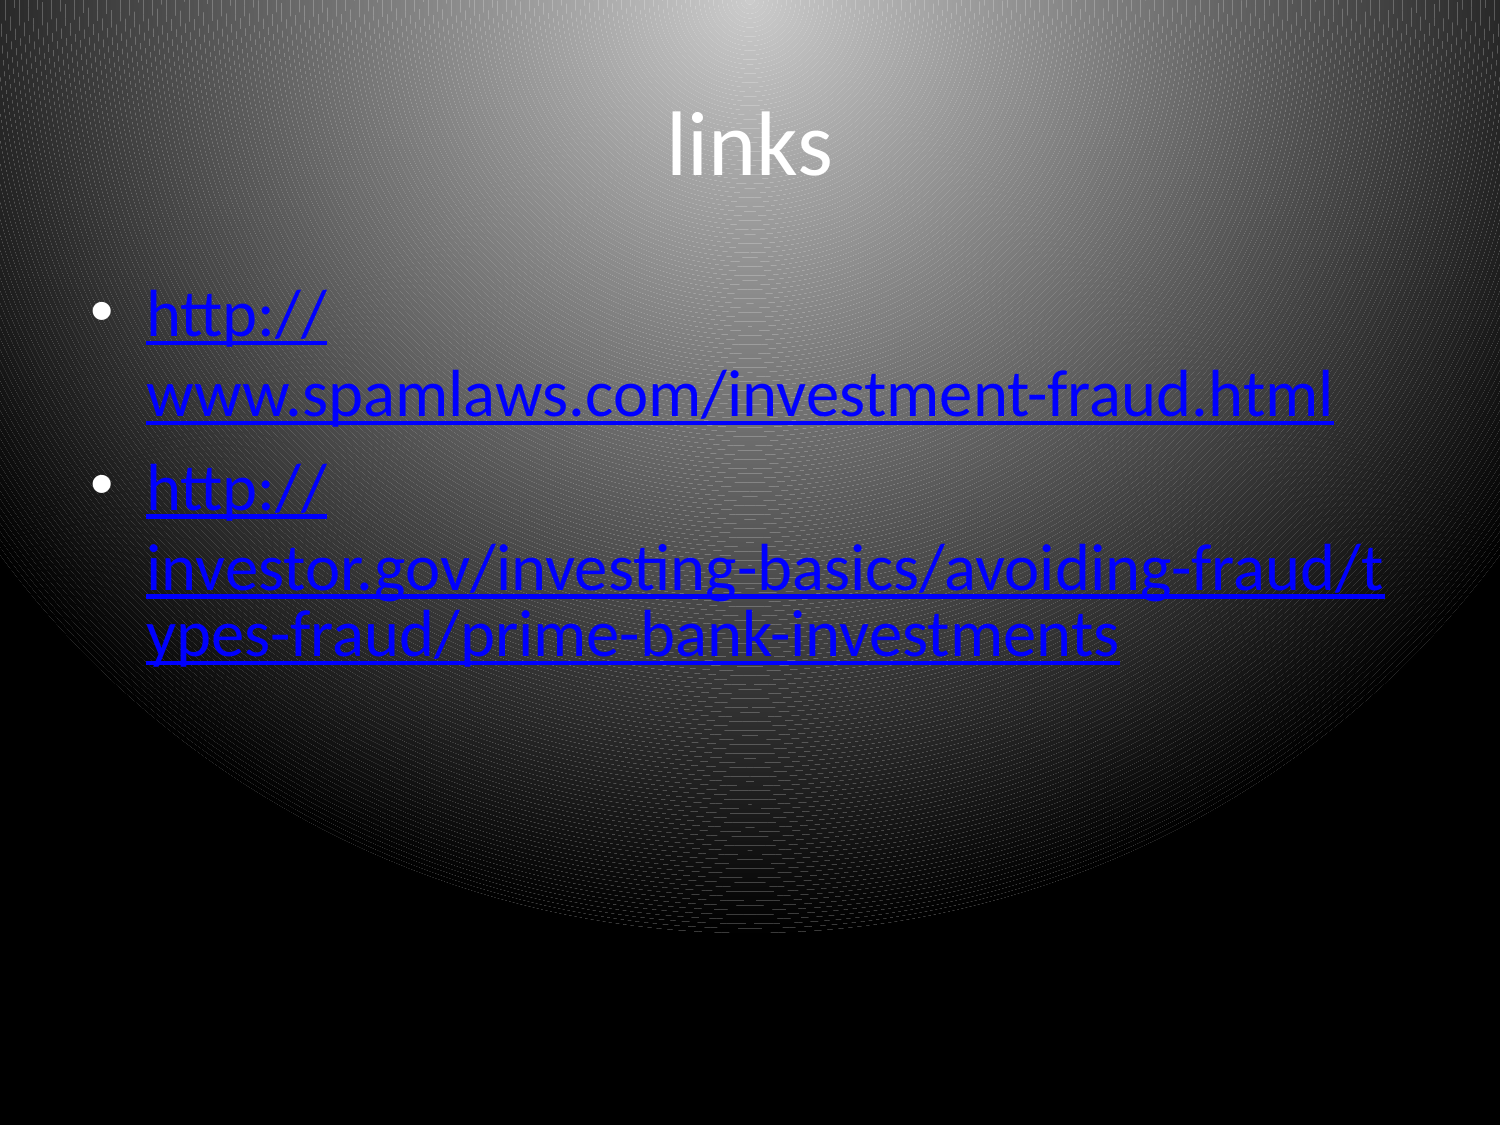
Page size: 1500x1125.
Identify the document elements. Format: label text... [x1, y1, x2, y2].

list http://www.spamlaws.com/investment-fraud.html http://investor.gov/investing-basics/avoiding-fraud/types-fraud/prime-bank-investments [75, 262, 1425, 1005]
title links [75, 45, 1425, 233]
